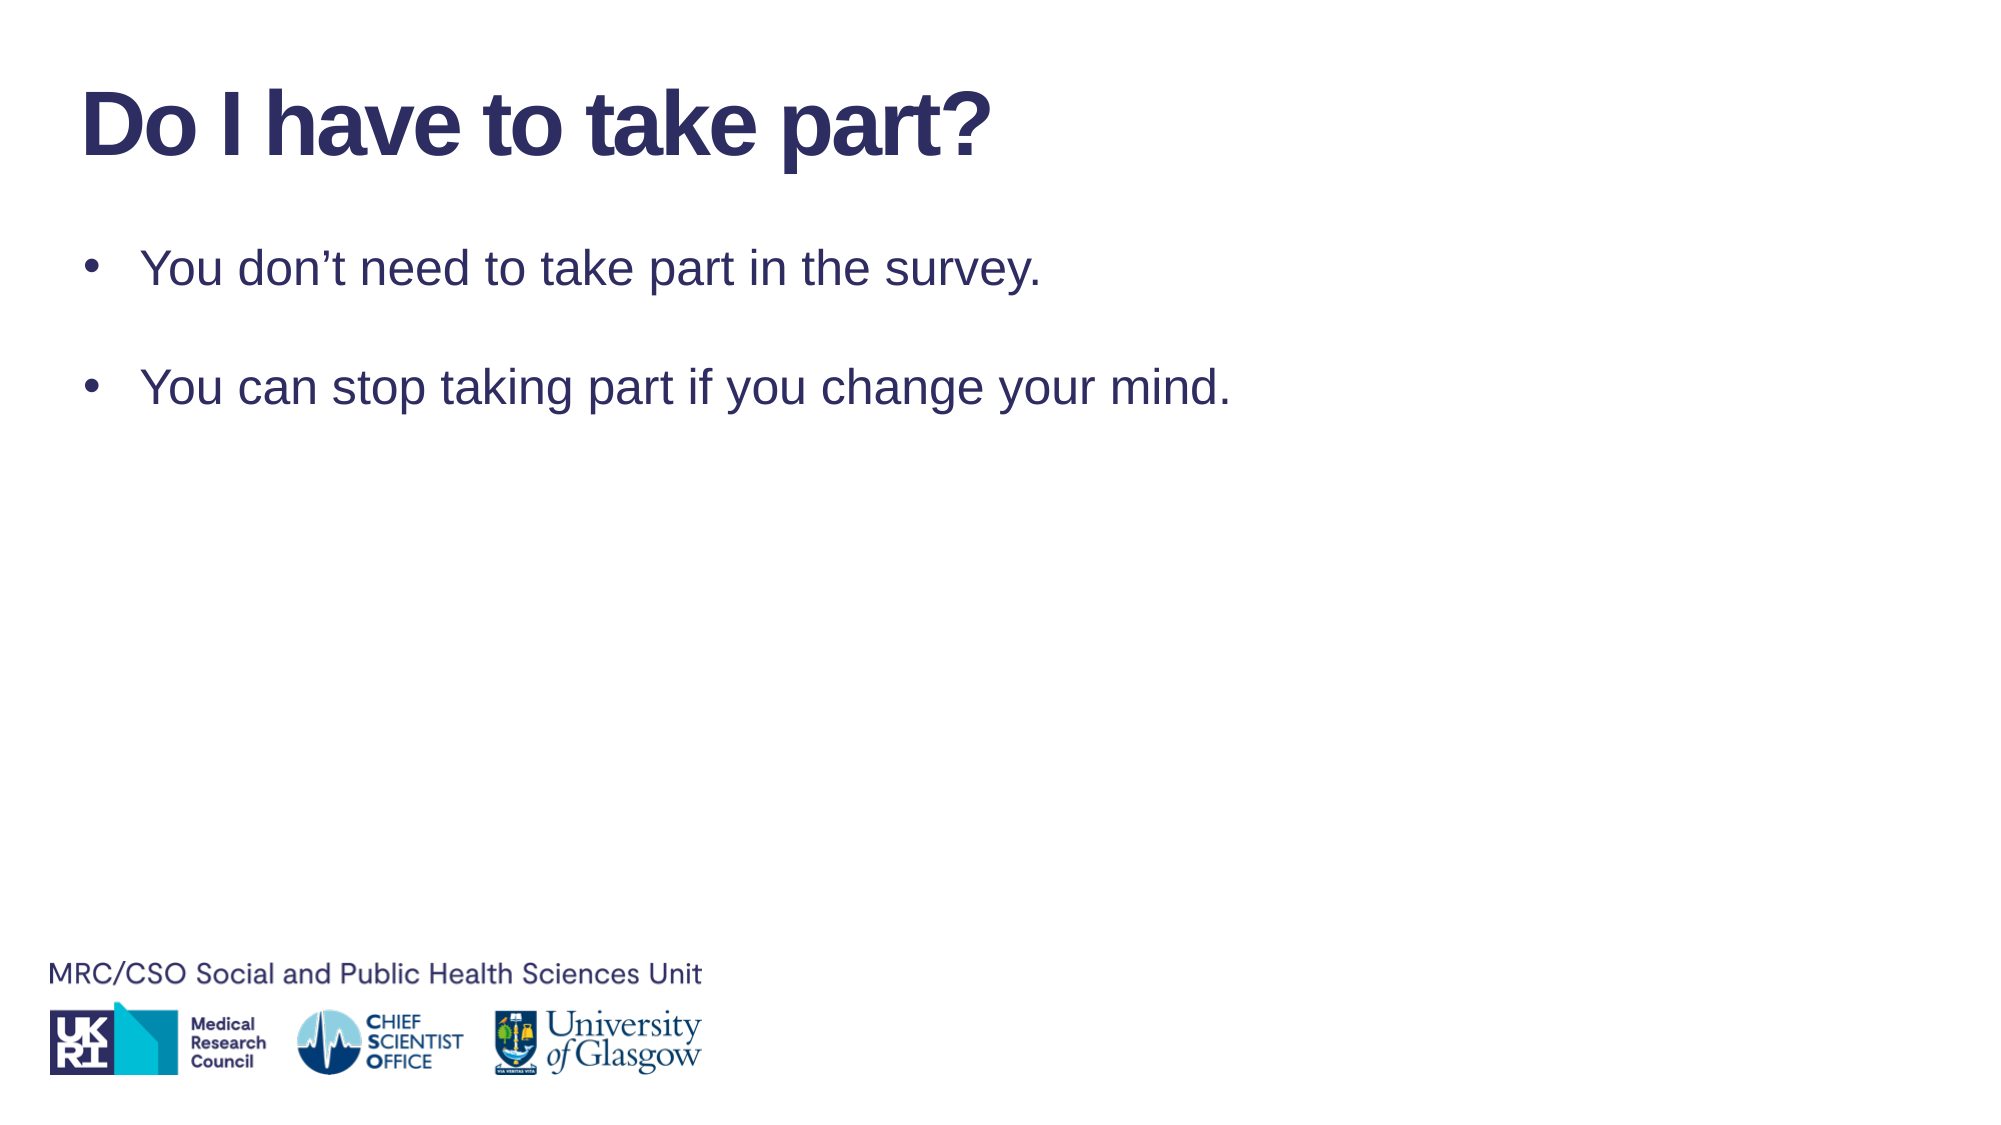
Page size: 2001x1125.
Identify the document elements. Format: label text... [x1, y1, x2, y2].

text_box Do I have to take part? [66, 56, 1288, 182]
picture [50, 961, 702, 1075]
text_box You don’t need to take part in the survey. You can stop taking part if you change your mind. [68, 227, 1606, 423]
